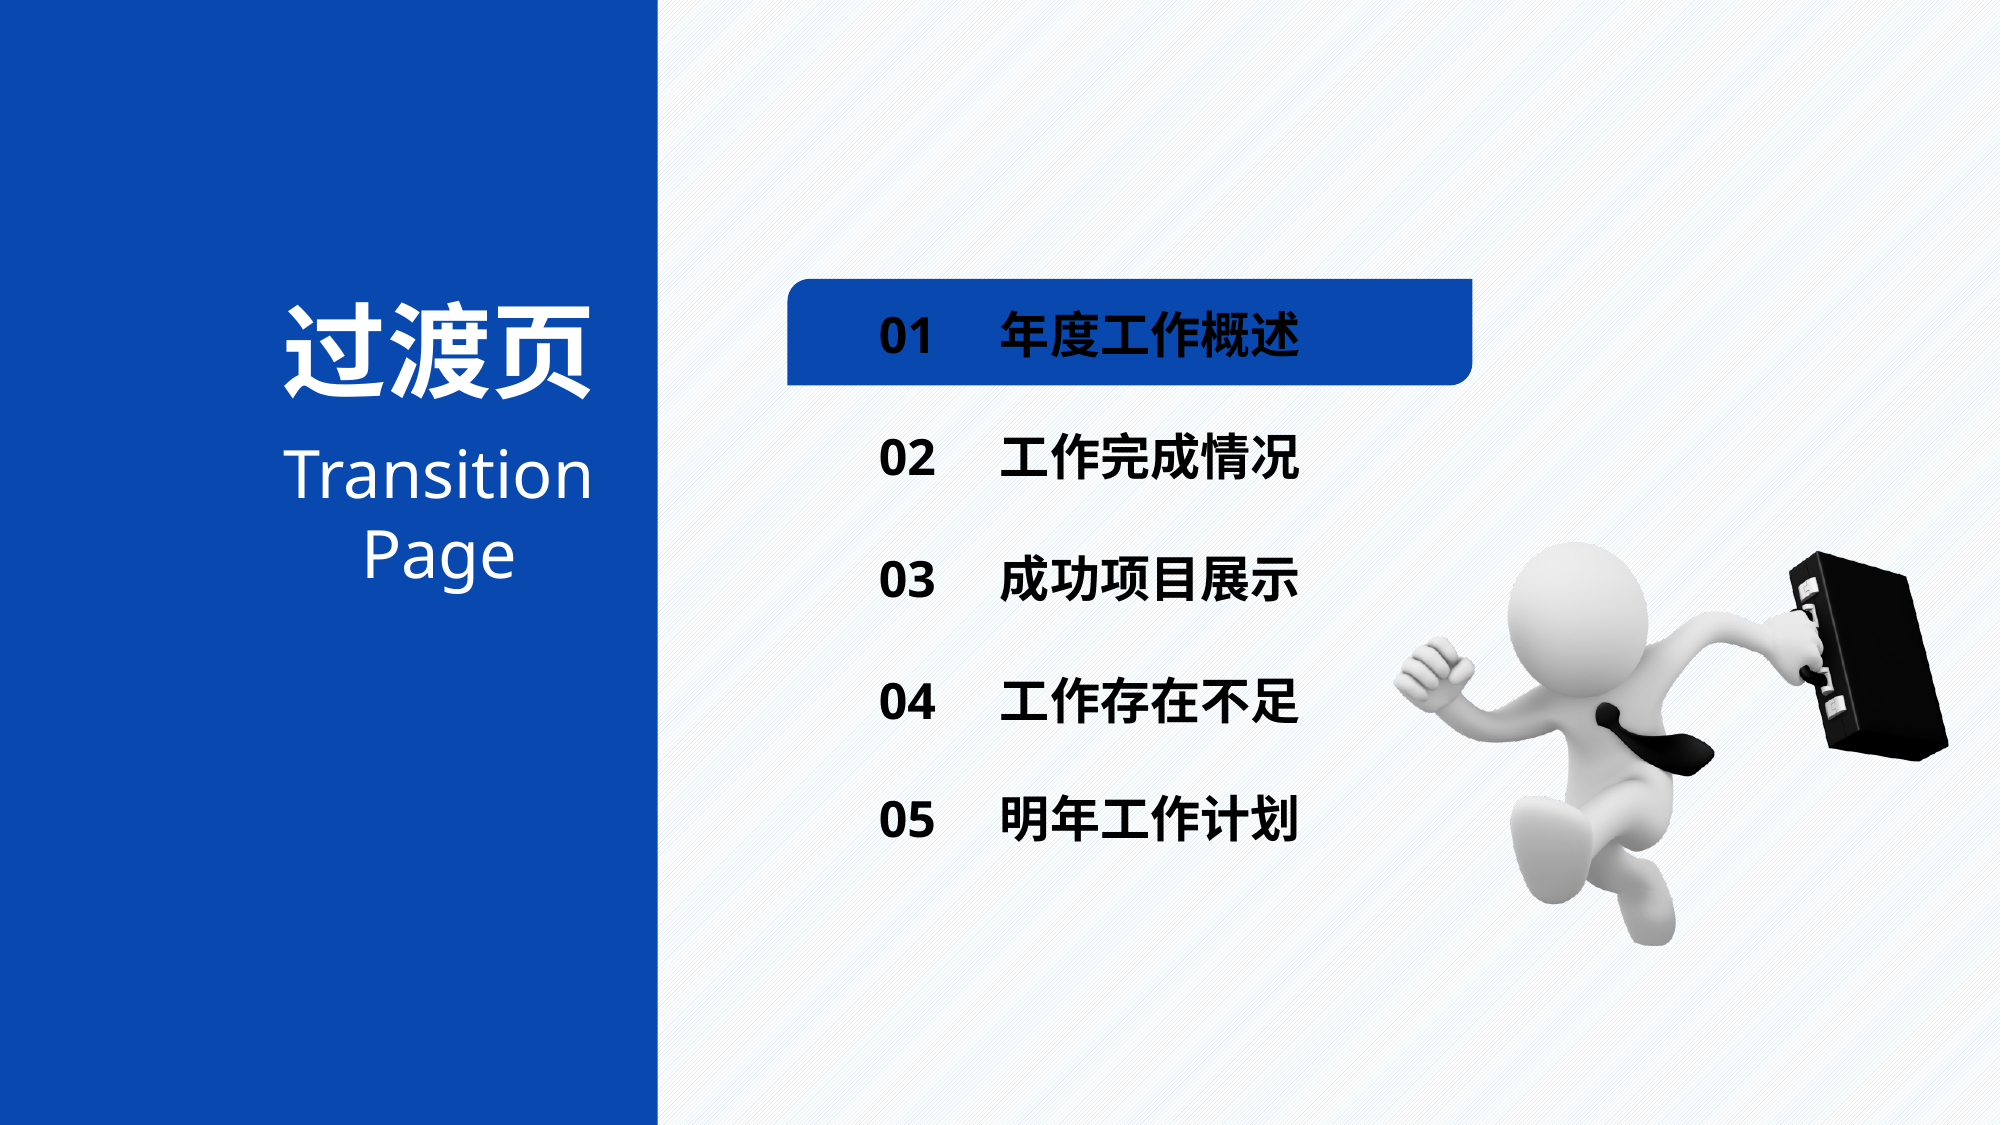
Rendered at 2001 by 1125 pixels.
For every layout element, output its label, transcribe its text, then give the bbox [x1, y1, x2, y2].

text_box Transition Page [244, 424, 635, 599]
text_box [0, 0, 658, 1125]
text_box 01 年度工作概述 [878, 303, 1508, 364]
text_box 过渡页 [244, 278, 635, 419]
picture [1377, 514, 1962, 946]
text_box 03 成功项目展示 [878, 547, 1372, 608]
text_box 05 明年工作计划 [878, 786, 1372, 847]
text_box [787, 278, 1473, 386]
text_box 04 工作存在不足 [878, 669, 1372, 730]
text_box 02 工作完成情况 [878, 425, 1508, 486]
